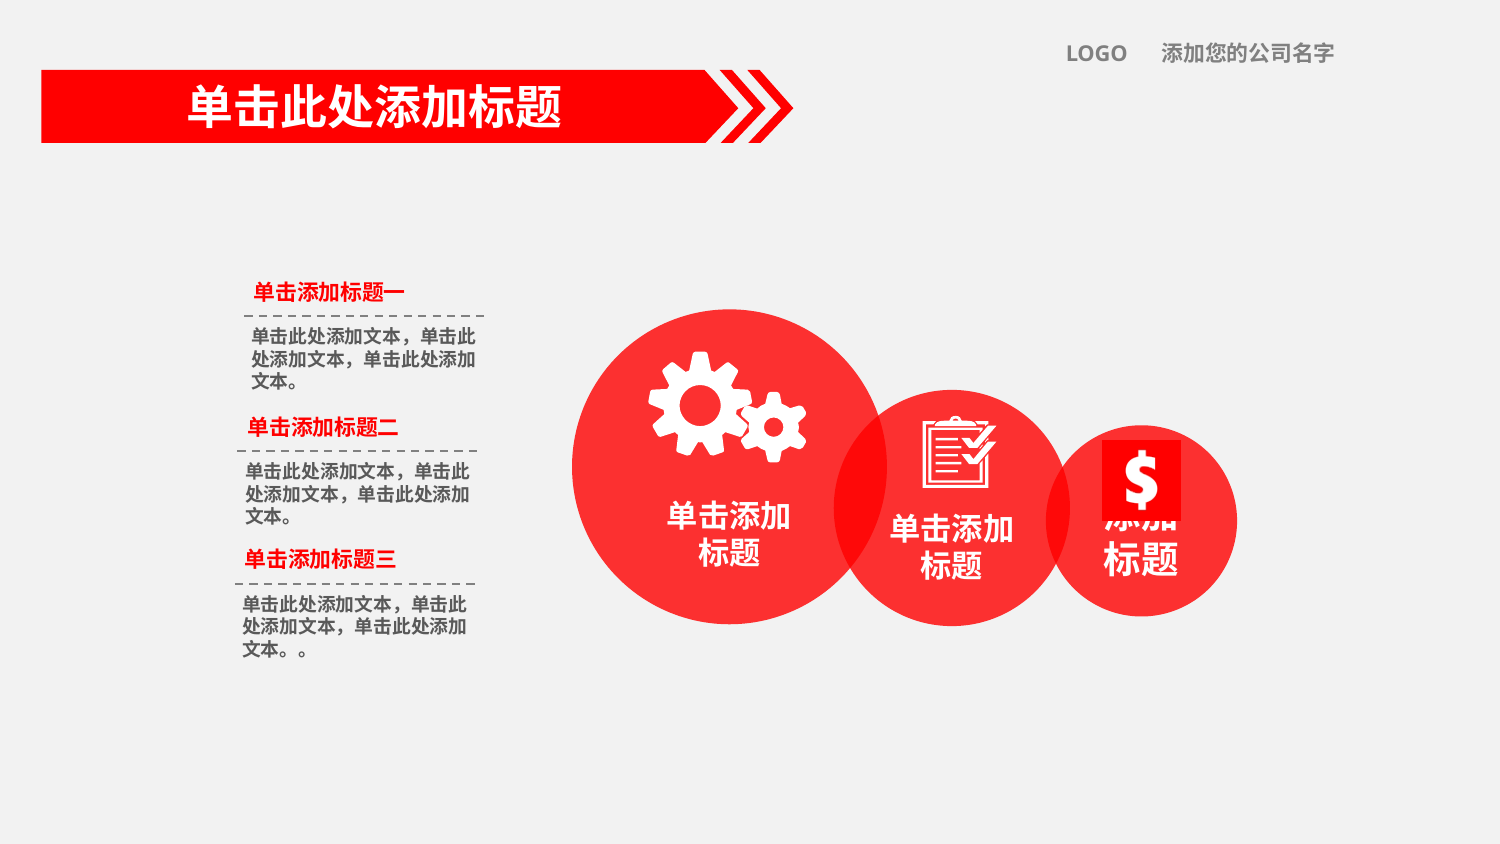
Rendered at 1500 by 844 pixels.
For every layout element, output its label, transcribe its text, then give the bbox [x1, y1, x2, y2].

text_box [571, 309, 888, 625]
text_box 单击此处添加文本，单击此处添加文本，单击此处添加文本。 [236, 317, 501, 400]
text_box 单击此处添加文本，单击此处添加文本，单击此处添加文本。 [230, 452, 495, 535]
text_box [41, 69, 794, 144]
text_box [1076, 424, 1238, 617]
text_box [891, 389, 1071, 627]
text_box 单击添加标题二 [233, 406, 415, 448]
text_box 单击添加标题一 [238, 271, 421, 313]
text_box 单击添加标题三 [229, 538, 412, 580]
text_box LOGO 添加您的公司名字 [1051, 32, 1431, 74]
text_box 单击此处添加文本，单击此处添加文本，单击此处添加文本。。 [227, 584, 492, 668]
